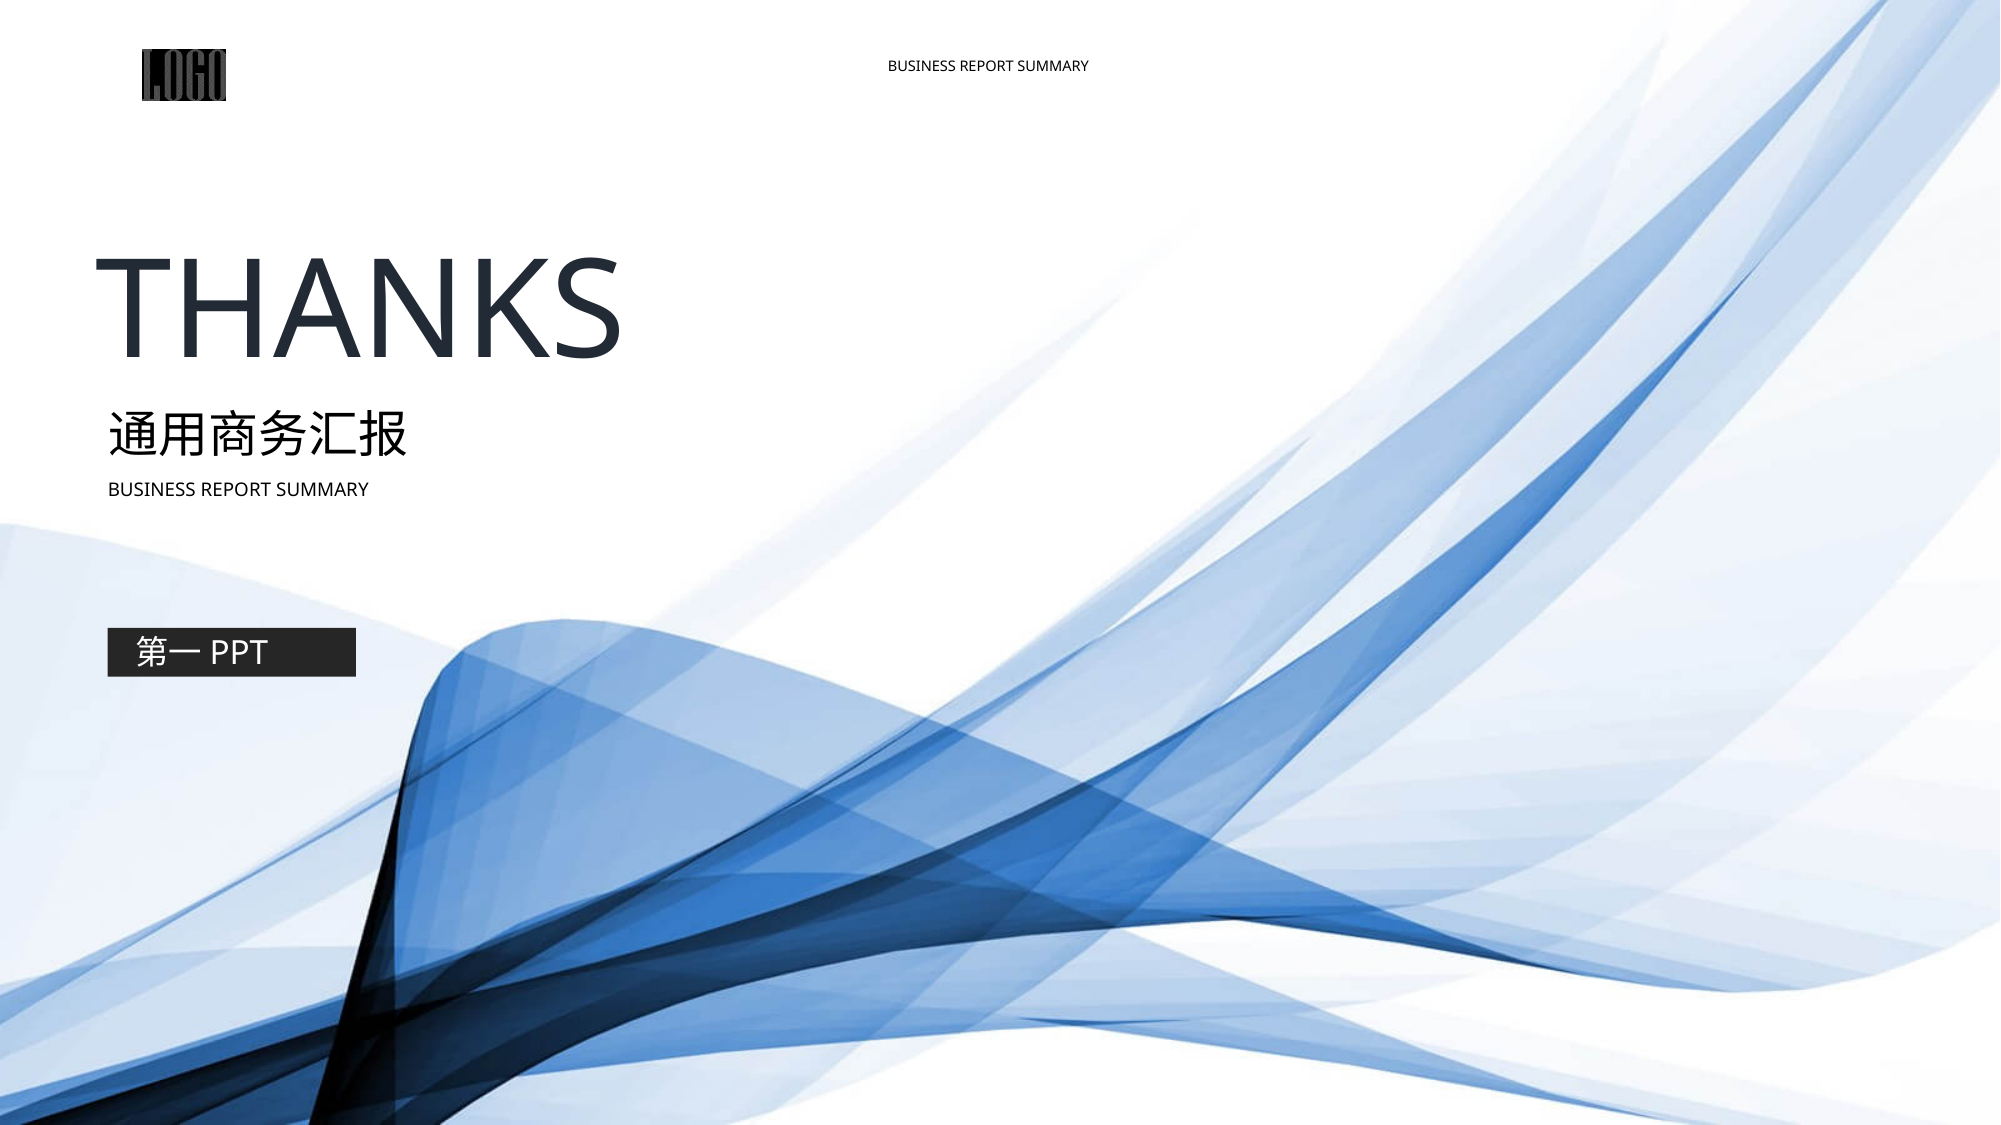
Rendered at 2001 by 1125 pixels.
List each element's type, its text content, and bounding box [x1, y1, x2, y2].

text_box THANKS [80, 213, 807, 393]
text_box 通用商务汇报 [93, 394, 619, 470]
picture [0, 0, 2001, 1125]
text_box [107, 623, 356, 680]
text_box BUSINESS REPORT SUMMARY [93, 470, 599, 508]
text_box BUSINESS REPORT SUMMARY [873, 49, 1493, 83]
